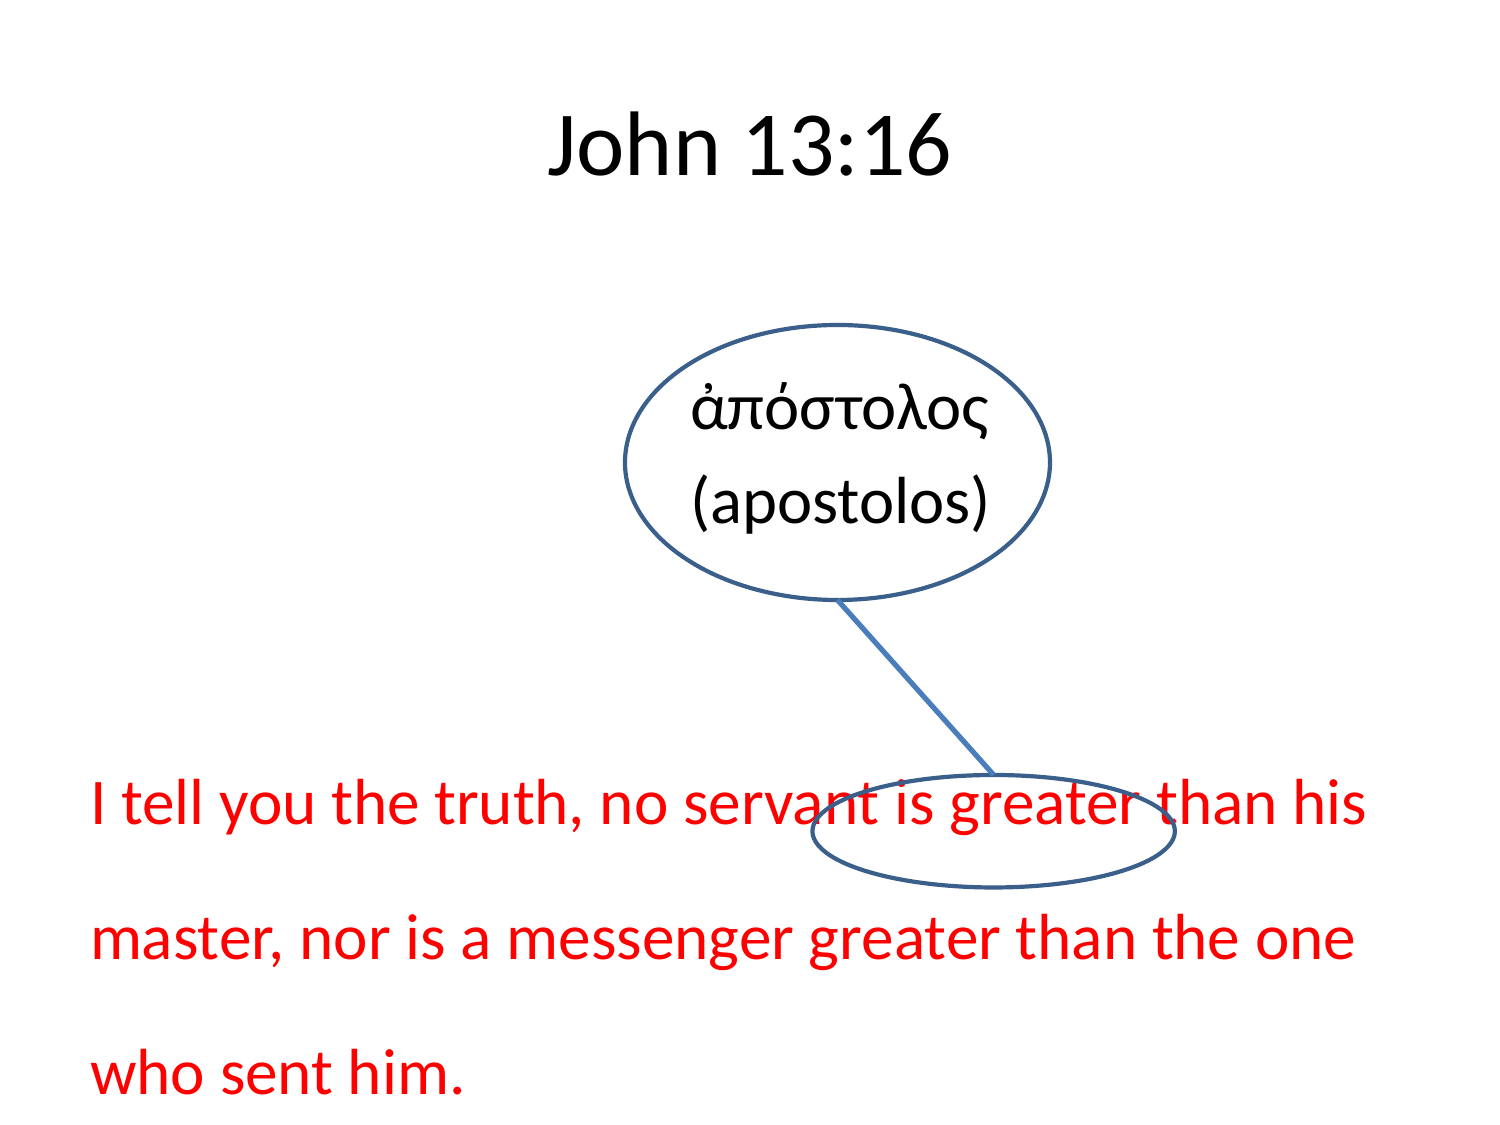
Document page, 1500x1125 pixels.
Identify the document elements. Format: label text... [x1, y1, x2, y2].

text_box [810, 772, 1177, 890]
list ἀπόστολος (apostolos) I tell you the truth, no servant is greater than his master, nor is a messenger greater than the one who sent him. [75, 262, 1425, 1005]
text_box [622, 322, 1053, 603]
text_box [837, 599, 994, 776]
title John 13:16 [75, 45, 1425, 233]
